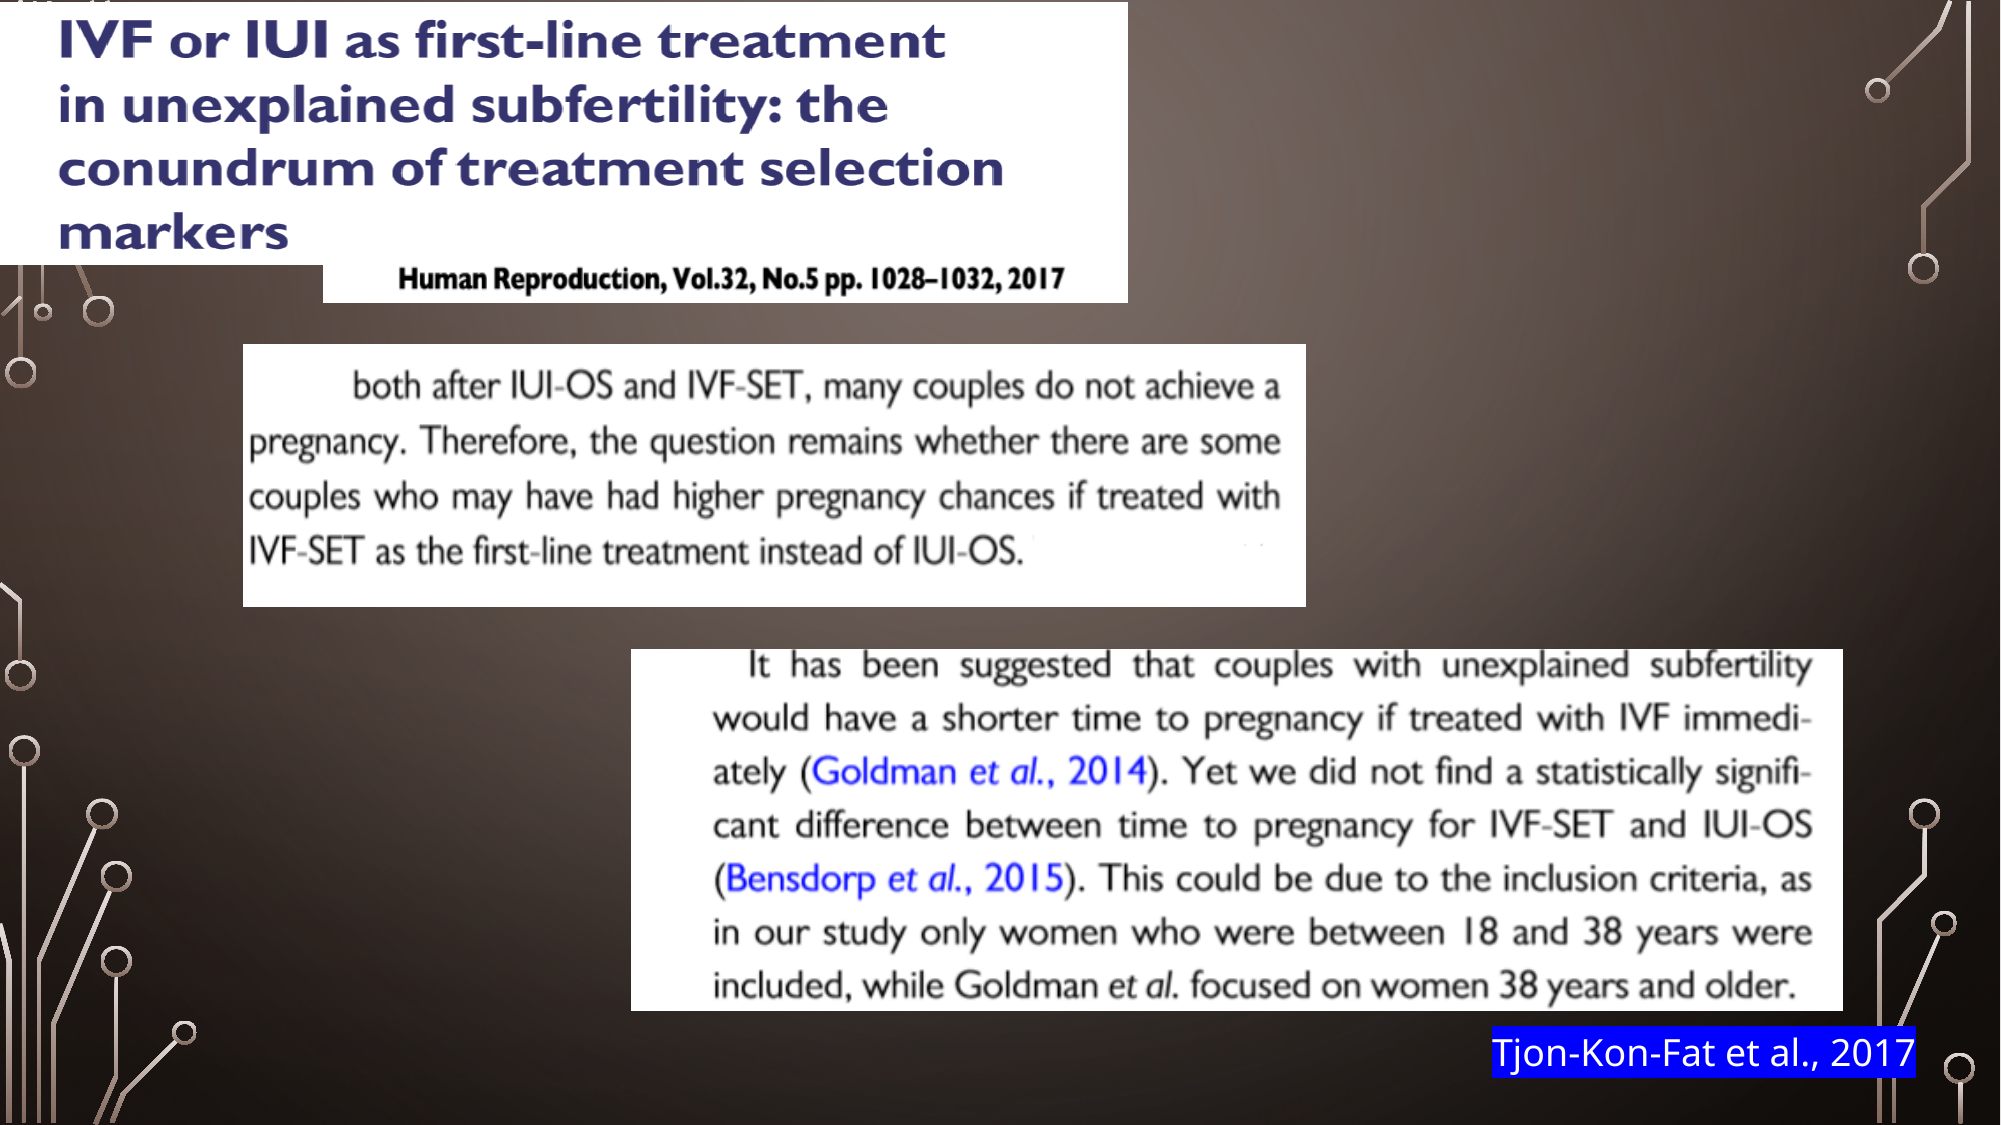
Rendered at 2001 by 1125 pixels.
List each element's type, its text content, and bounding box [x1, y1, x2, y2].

picture [242, 344, 1306, 608]
picture [630, 648, 1844, 1011]
text_box Tjon-Kon-Fat et al., 2017 [1477, 1021, 1947, 1082]
picture [0, 2, 1128, 303]
